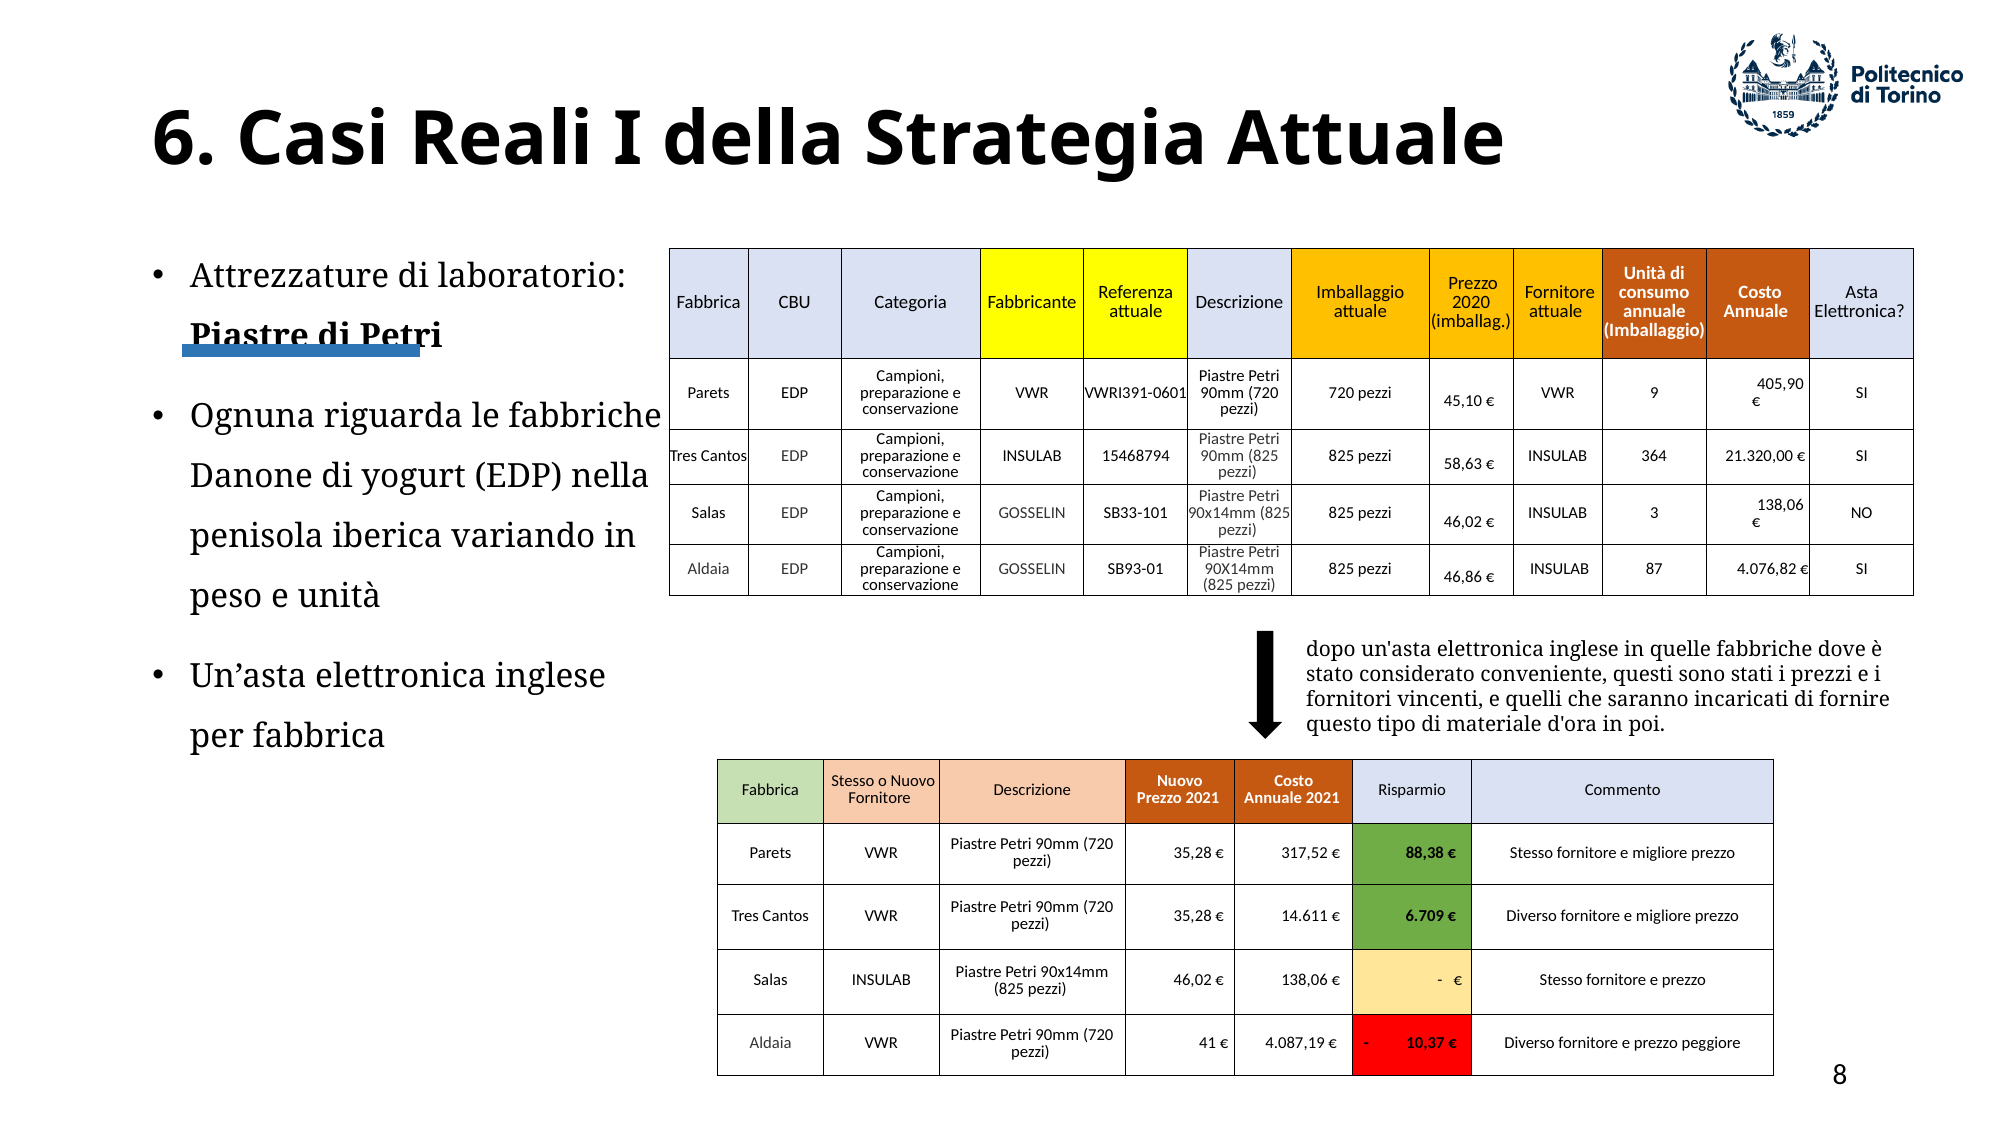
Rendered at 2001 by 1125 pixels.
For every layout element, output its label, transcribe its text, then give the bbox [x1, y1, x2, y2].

table_cell 138,06 € [1235, 950, 1352, 1014]
table_cell Piastre Petri 90mm (720 pezzi) [1188, 359, 1291, 429]
table_cell SI [1810, 545, 1913, 595]
table_header Commento [1472, 760, 1773, 823]
table_cell Piastre Petri 90mm (720 pezzi) [940, 1015, 1125, 1075]
table_cell Piastre Petri 90x14mm (825 pezzi) [940, 950, 1125, 1014]
table_cell VWR [824, 1015, 939, 1075]
table_header Costo Annuale [1707, 249, 1809, 358]
text_box Attrezzature di laboratorio: Piastre di Petri Ognuna riguarda le fabbriche Danone di yogurt (EDP) nella penisola iberica variando in peso e unità Un’asta elettronica inglese per fabbrica [137, 226, 681, 1000]
table_cell 720 pezzi [1292, 359, 1429, 429]
table_cell GOSSELIN [981, 545, 1083, 595]
table_header Fornitore attuale [1514, 249, 1602, 358]
table_cell 3 [1603, 485, 1706, 544]
table_cell Campioni, preparazione e conservazione [842, 545, 980, 595]
table_cell Piastre Petri 90X14mm (825 pezzi) [1188, 545, 1291, 595]
table_cell VWR [824, 885, 939, 949]
table_cell SI [1810, 359, 1913, 429]
table_cell INSULAB [1514, 430, 1602, 484]
table_cell VWR [981, 359, 1083, 429]
table_cell 35,28 € [1126, 885, 1234, 949]
table_cell VWR [1514, 359, 1602, 429]
table_cell Salas [718, 950, 823, 1014]
table_cell Parets [718, 824, 823, 884]
table_cell Stesso fornitore e migliore prezzo [1472, 824, 1773, 884]
table_cell 45,10 € [1430, 359, 1513, 429]
table_cell INSULAB [824, 950, 939, 1014]
table_cell 88,38 € [1353, 824, 1471, 884]
table_cell 825 pezzi [1292, 545, 1429, 595]
table_header Risparmio [1353, 760, 1471, 823]
table_header Categoria [842, 249, 980, 358]
table_header Unità di consumo annuale (Imballaggio) [1603, 249, 1706, 358]
table_cell 6.709 € [1353, 885, 1471, 949]
table_header Costo Annuale 2021 [1235, 760, 1352, 823]
table_cell Aldaia [670, 545, 748, 595]
table_cell 46,02 € [1126, 950, 1234, 1014]
table_cell Campioni, preparazione e conservazione [842, 430, 980, 484]
table_cell Tres Cantos [670, 430, 748, 484]
slide_number 8 [1412, 1042, 1863, 1103]
table_cell 825 pezzi [1292, 430, 1429, 484]
table_header CBU [749, 249, 841, 358]
table_cell 58,63 € [1430, 430, 1513, 484]
table_cell 46,86 € [1430, 545, 1513, 595]
table_header Fabbrica [670, 249, 748, 358]
table_cell NO [1810, 485, 1913, 544]
table_cell SI [1810, 430, 1913, 484]
table_cell Stesso fornitore e prezzo [1472, 950, 1773, 1014]
table_cell 46,02 € [1430, 485, 1513, 544]
table_cell 41 € [1126, 1015, 1234, 1075]
table_cell INSULAB [981, 430, 1083, 484]
table_cell Piastre Petri 90x14mm (825 pezzi) [1188, 485, 1291, 544]
table_cell EDP [749, 430, 841, 484]
table_cell Piastre Petri 90mm (720 pezzi) [940, 824, 1125, 884]
table_cell Diverso fornitore e prezzo peggiore [1472, 1015, 1773, 1042]
table_cell EDP [749, 485, 841, 544]
table_cell Campioni, preparazione e conservazione [842, 485, 980, 544]
text_box [1248, 630, 1283, 739]
table_cell Tres Cantos [718, 885, 823, 949]
table_cell 21.320,00 € [1707, 430, 1809, 484]
table_cell Salas [670, 485, 748, 544]
table_cell - 10,37 € [1353, 1015, 1471, 1075]
table_header Imballaggio attuale [1292, 249, 1429, 358]
table_cell EDP [749, 359, 841, 429]
table_header Descrizione [1188, 249, 1291, 358]
table_header Prezzo 2020 (imballag.) [1430, 249, 1513, 358]
table_cell - € [1353, 950, 1471, 1014]
table_header Descrizione [940, 760, 1125, 823]
table_cell 35,28 € [1126, 824, 1234, 884]
table_header Fabbrica [718, 760, 823, 823]
table_cell 14.611 € [1235, 885, 1352, 949]
table_cell 4.087,19 € [1235, 1015, 1352, 1075]
table_cell 9 [1603, 359, 1706, 429]
table_cell Diverso fornitore e migliore prezzo [1472, 885, 1773, 949]
table_cell Parets [670, 359, 748, 429]
table_header Fabbricante [981, 249, 1083, 358]
table_header Stesso o Nuovo Fornitore [824, 760, 939, 823]
table_cell INSULAB [1514, 545, 1602, 595]
table_cell Piastre Petri 90mm (720 pezzi) [940, 885, 1125, 949]
table_cell 4.076,82 € [1707, 545, 1809, 595]
table_cell SB33-101 [1084, 485, 1187, 544]
table_cell 15468794 [1084, 430, 1187, 484]
table_cell 825 pezzi [1292, 485, 1429, 544]
table_cell 364 [1603, 430, 1706, 484]
table_header Asta Elettronica? [1810, 249, 1913, 358]
table_header Referenza attuale [1084, 249, 1187, 358]
table_cell VWRI391-0601 [1084, 359, 1187, 429]
table_cell INSULAB [1514, 485, 1602, 544]
table_cell 405,90 € [1707, 359, 1809, 429]
table_cell Campioni, preparazione e conservazione [842, 359, 980, 429]
table_cell Piastre Petri 90mm (825 pezzi) [1188, 430, 1291, 484]
table_cell Aldaia [718, 1015, 823, 1075]
table_cell EDP [749, 545, 841, 595]
table_cell VWR [824, 824, 939, 884]
picture [1725, 31, 1966, 139]
table_cell 317,52 € [1235, 824, 1352, 884]
text_box dopo un'asta elettronica inglese in quelle fabbriche dove è stato considerato conveniente, questi sono stati i prezzi e i fornitori vincenti, e quelli che saranno incaricati di fornire questo tipo di materiale d'ora in poi. [1291, 627, 1929, 743]
table_header Nuovo Prezzo 2021 [1126, 760, 1234, 823]
title 6. Casi Reali I della Strategia Attuale [137, 31, 1863, 248]
table_cell GOSSELIN [981, 485, 1083, 544]
table_cell 138,06 € [1707, 485, 1809, 544]
table_cell SB93-01 [1084, 545, 1187, 595]
table_cell 87 [1603, 545, 1706, 595]
